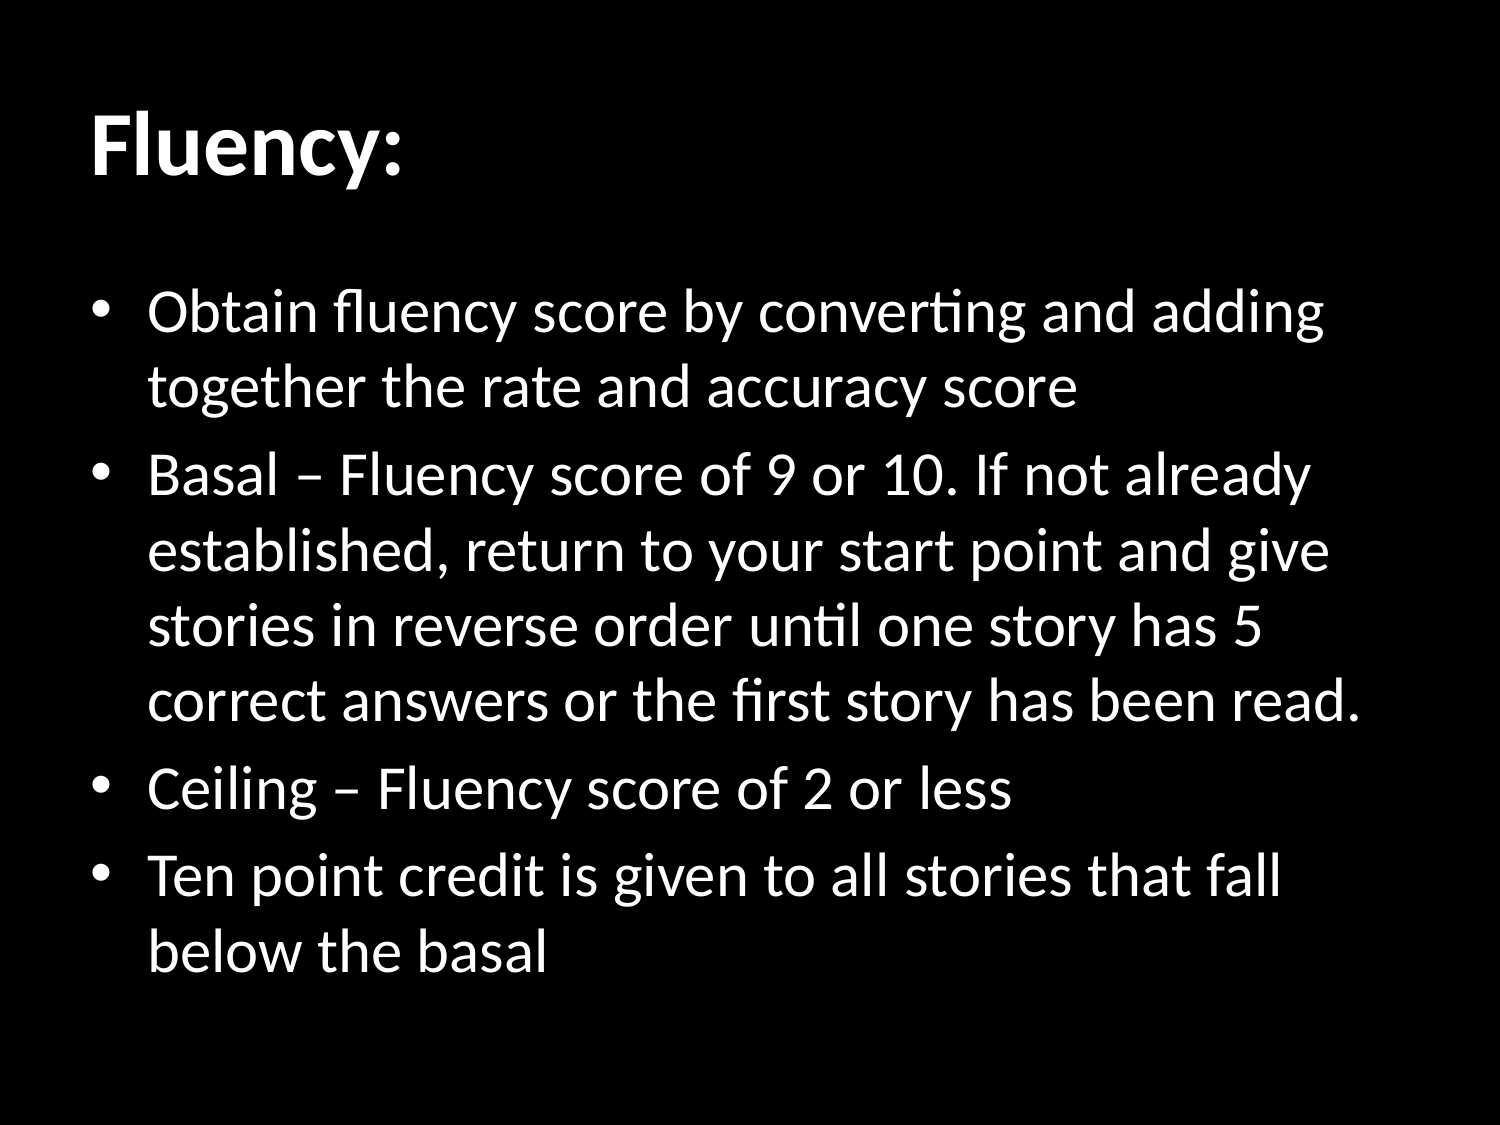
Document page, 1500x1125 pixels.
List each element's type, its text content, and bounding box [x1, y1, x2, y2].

title Fluency: [75, 45, 1425, 233]
list Obtain fluency score by converting and adding together the rate and accuracy score Basal – Fluency score of 9 or 10. If not already established, return to your start point and give stories in reverse order until one story has 5 correct answers or the first story has been read. Ceiling – Fluency score of 2 or less Ten point credit is given to all stories that fall below the basal [75, 262, 1425, 1005]
